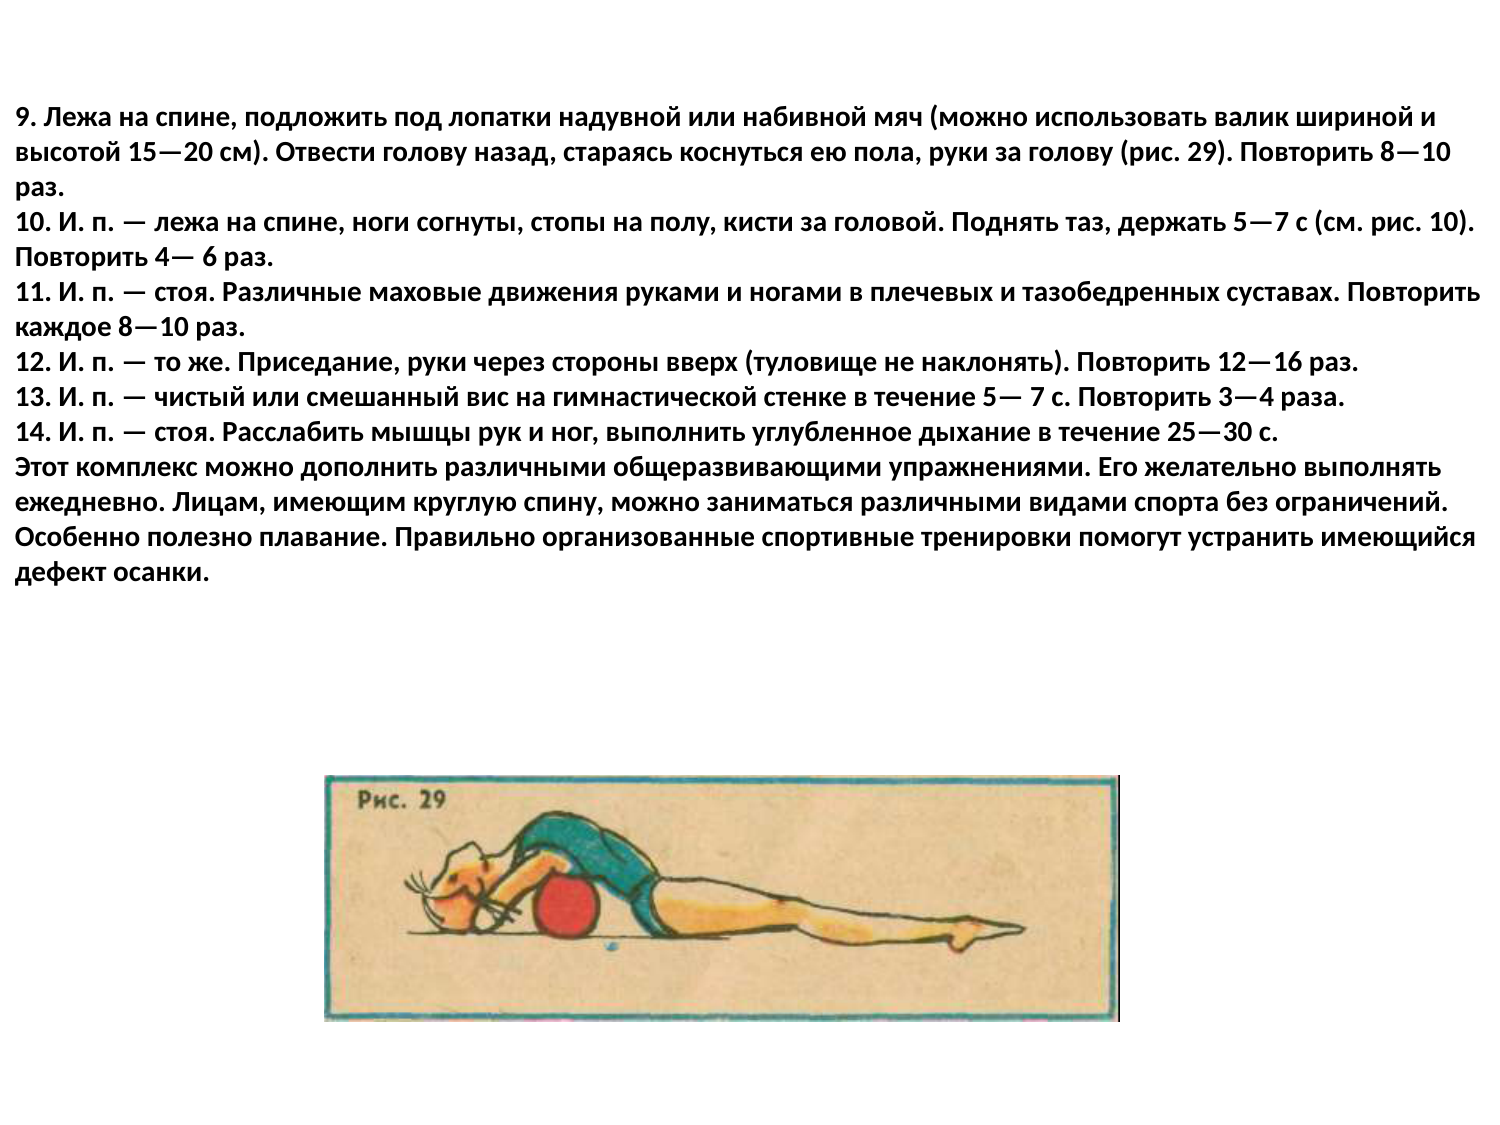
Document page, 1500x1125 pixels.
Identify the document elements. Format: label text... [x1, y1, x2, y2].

text_box 9. Лежа на спине, подложить под лопатки надувной или набивной мяч (можно использовать валик шириной и высотой 15—20 см). Отвести голову назад, стараясь коснуться ею пола, руки за голову (рис. 29). Повторить 8—10 раз. 10. И. п. — лежа на спине, ноги согнуты, стопы на полу, кисти за головой. Поднять таз, держать 5—7 с (см. рис. 10). Повторить 4— 6 раз. 11. И. п. — стоя. Различные маховые движения руками и ногами в плечевых и тазобедренных суставах. Повторить каждое 8—10 раз. 12. И. п. — то же. Приседание, руки через стороны вверх (туловище не наклонять). Повторить 12—16 раз. 13. И. п. — чистый или смешанный вис на гимнастической стенке в течение 5— 7 с. Повторить 3—4 раза. 14. И. п. — стоя. Расслабить мышцы рук и ног, выполнить углубленное дыхание в течение 25—30 с. Этот комплекс можно дополнить различными общеразвивающими упражнениями. Его желательно выполнять ежедневно. Лицам, имеющим круглую спину, можно заниматься различными видами спорта без ограничений. Особенно полезно плавание. Правильно организованные спортивные тренировки помогут устранить имеющийся дефект осанки. [0, 89, 1500, 640]
picture [324, 774, 1121, 1023]
